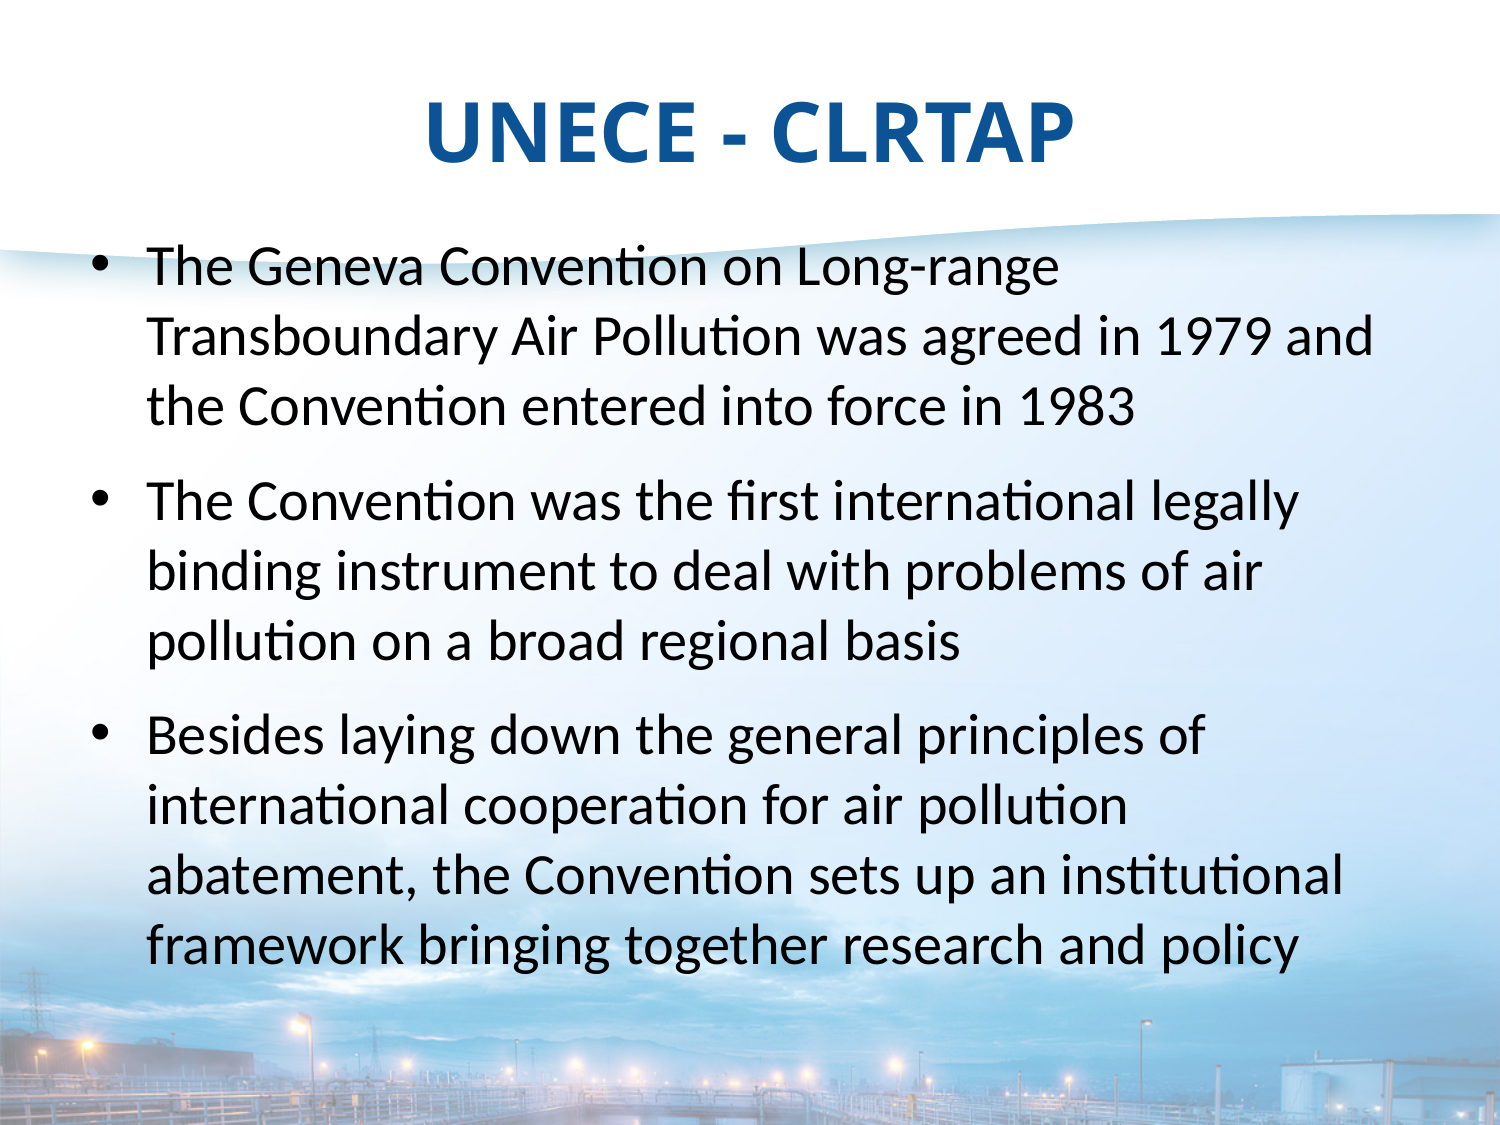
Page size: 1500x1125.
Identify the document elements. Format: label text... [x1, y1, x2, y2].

picture [0, 215, 1500, 1125]
title UNECE - CLRTAP [75, 45, 1425, 219]
list The Geneva Convention on Long-range Transboundary Air Pollution was agreed in 1979 and the Convention entered into force in 1983 The Convention was the first international legally binding instrument to deal with problems of air pollution on a broad regional basis Besides laying down the general principles of international cooperation for air pollution abatement, the Convention sets up an institutional framework bringing together research and policy [75, 219, 1425, 1071]
